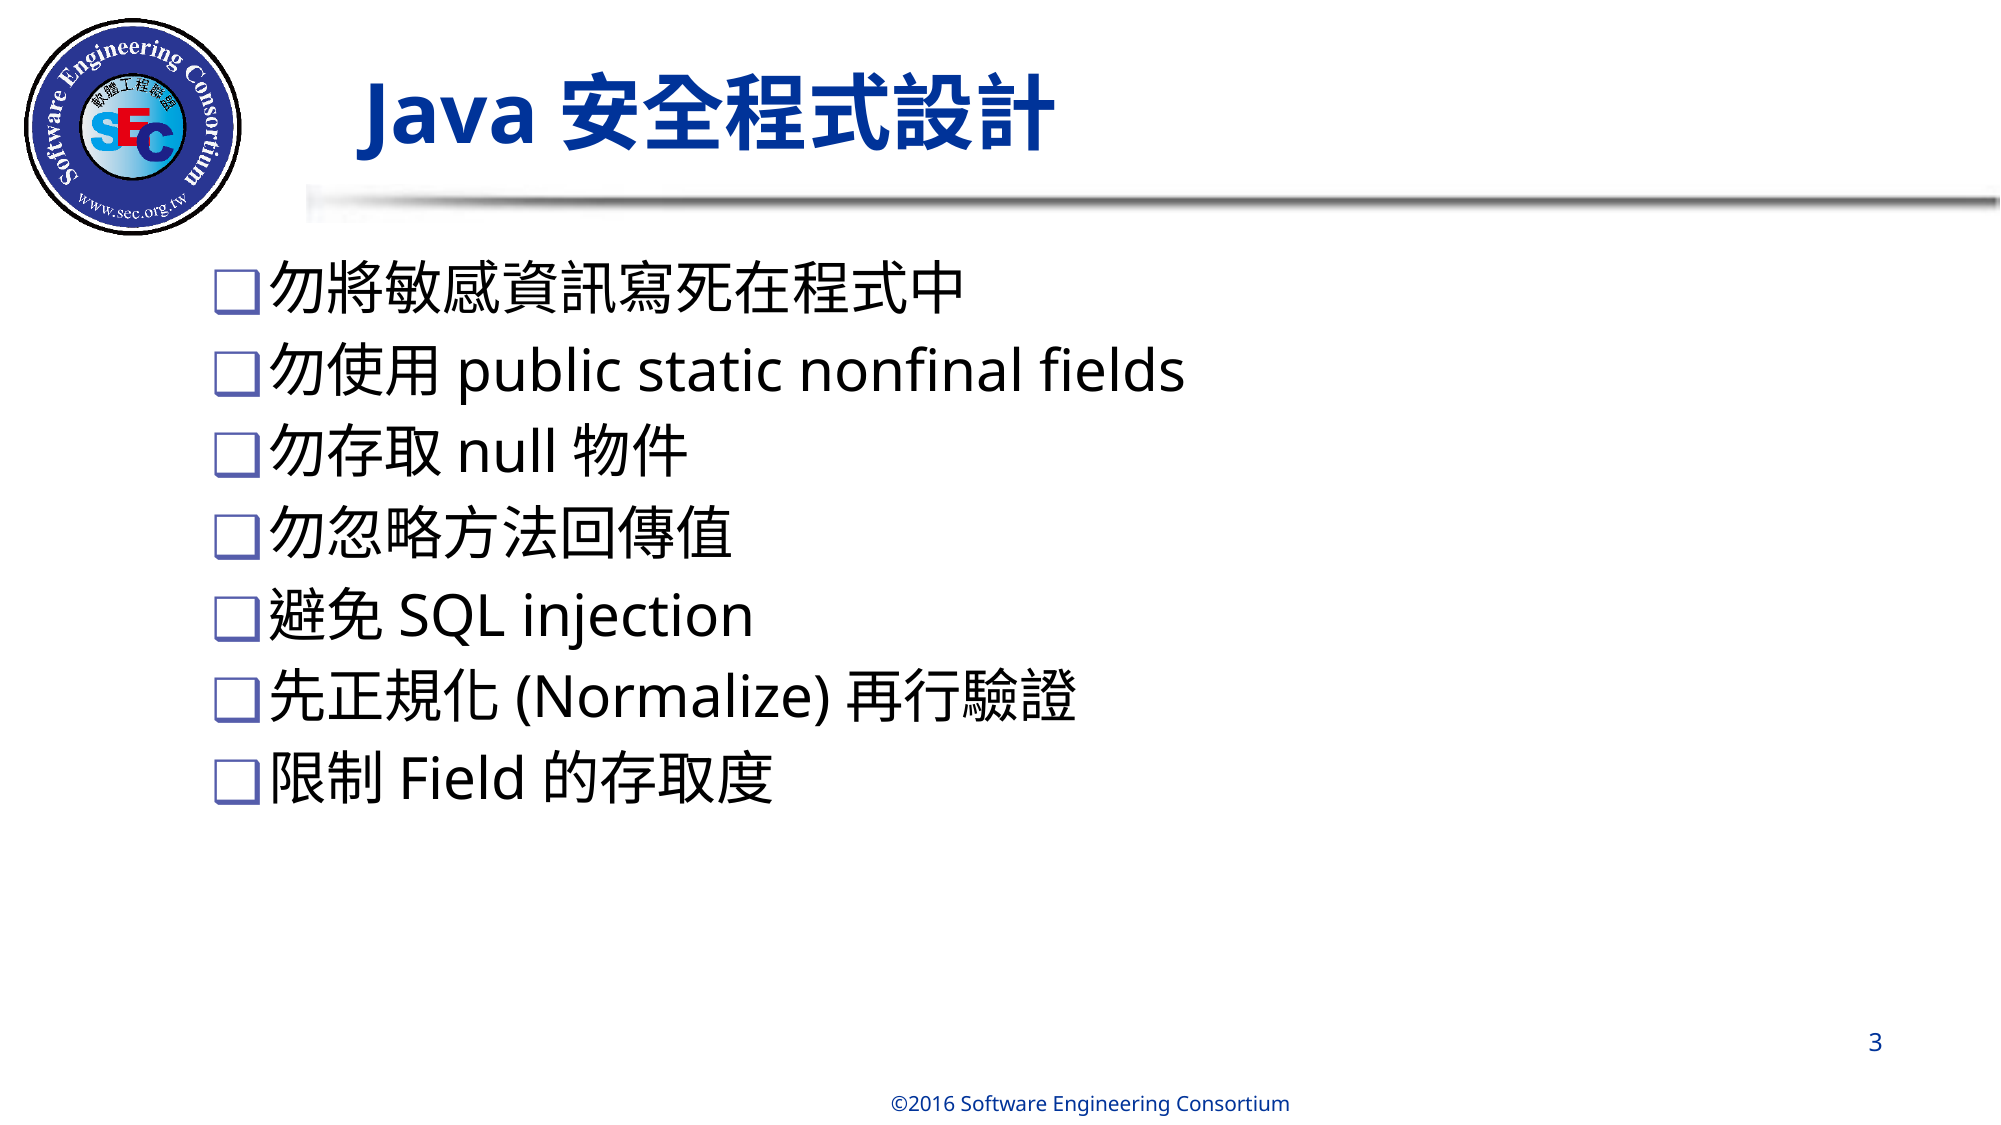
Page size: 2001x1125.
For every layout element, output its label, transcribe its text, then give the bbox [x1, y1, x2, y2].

list 勿將敏感資訊寫死在程式中 勿使用public static nonfinal fields 勿存取null物件 勿忽略方法回傳值 避免SQL injection 先正規化(Normalize)再行驗證 限制Field的存取度 [196, 243, 1898, 1000]
slide_number ‹#› [1481, 1019, 1898, 1094]
picture [306, 184, 2000, 223]
picture [0, 0, 265, 259]
title Java安全程式設計 [348, 42, 2000, 179]
